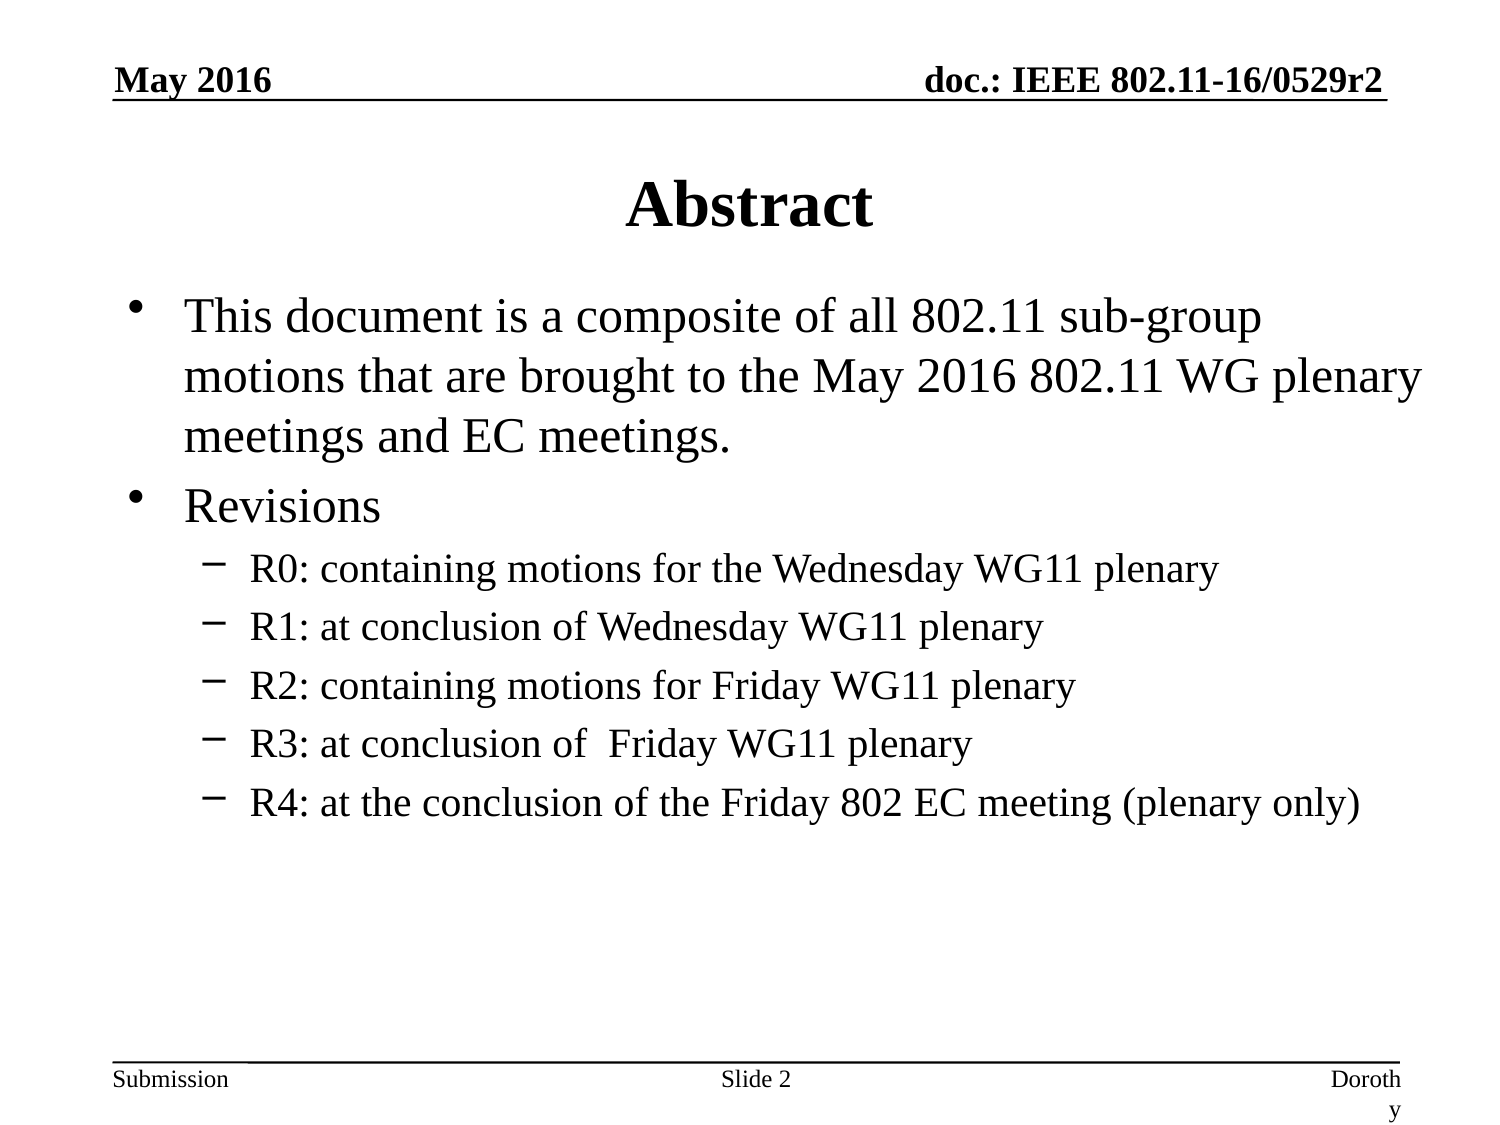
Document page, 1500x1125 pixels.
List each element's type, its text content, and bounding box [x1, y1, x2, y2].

footer Dorothy Stanley (HP Enterprise) [1324, 1061, 1402, 1093]
slide_number Slide 2 [712, 1061, 800, 1093]
title Abstract [112, 112, 1388, 275]
list This document is a composite of all 802.11 sub-group motions that are brought to the May 2016 802.11 WG plenary meetings and EC meetings. Revisions R0: containing motions for the Wednesday WG11 plenary R1: at conclusion of Wednesday WG11 plenary R2: containing motions for Friday WG11 plenary R3: at conclusion of Friday WG11 plenary R4: at the conclusion of the Friday 802 EC meeting (plenary only) [112, 275, 1450, 1025]
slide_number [114, 54, 374, 101]
